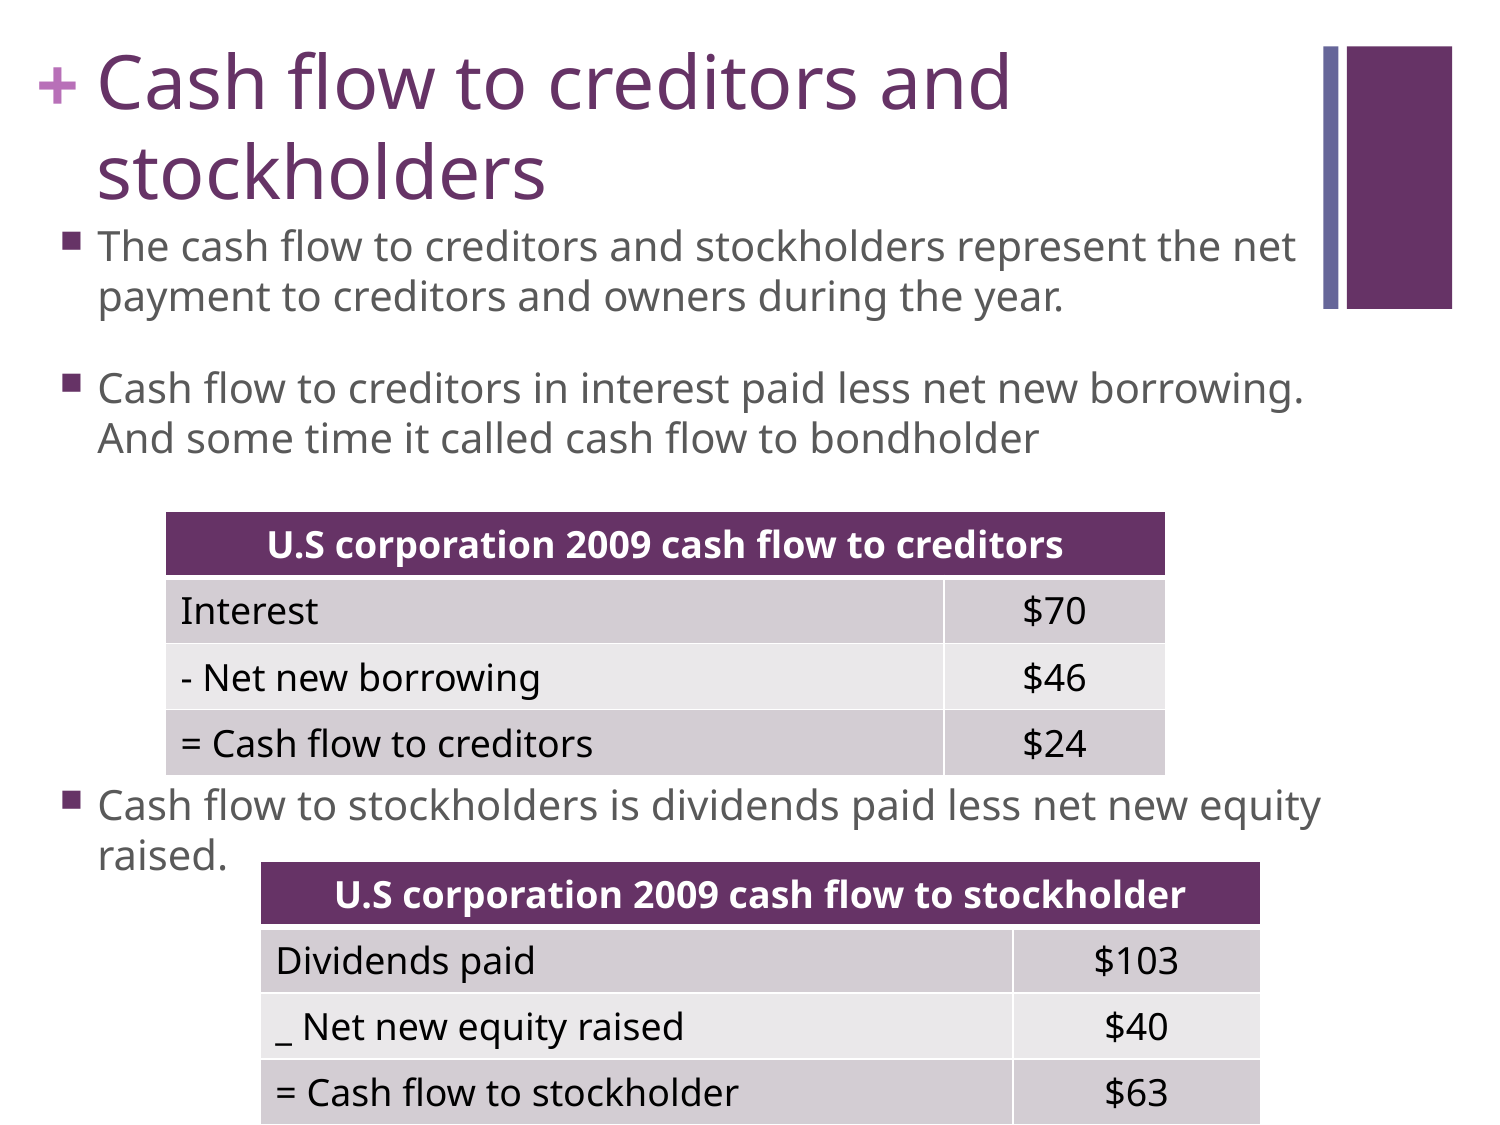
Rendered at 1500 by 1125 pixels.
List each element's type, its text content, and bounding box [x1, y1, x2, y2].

table_cell $46 [945, 644, 1165, 709]
table_cell = Cash flow to stockholder [261, 1060, 1012, 1124]
table_cell Dividends paid [261, 930, 1012, 992]
list The cash flow to creditors and stockholders represent the net payment to creditors and owners during the year. Cash flow to creditors in interest paid less net new borrowing. And some time it called cash flow to bondholder Cash flow to stockholders is dividends paid less net new equity raised. [44, 212, 1377, 983]
table_cell Interest [166, 580, 943, 643]
table_header U.S corporation 2009 cash flow to creditors [166, 512, 1165, 575]
table_cell $63 [1014, 1060, 1260, 1124]
table_cell $40 [1014, 994, 1260, 1058]
table_header U.S corporation 2009 cash flow to stockholder [261, 862, 1260, 924]
title Cash flow to creditors and stockholders [81, 26, 1322, 210]
table_cell _ Net new equity raised [261, 994, 1012, 1058]
table_cell - Net new borrowing [166, 644, 943, 709]
table_cell $24 [945, 710, 1165, 775]
table_cell $103 [1014, 930, 1260, 992]
table_cell $70 [945, 580, 1165, 643]
table_cell = Cash flow to creditors [166, 710, 943, 775]
